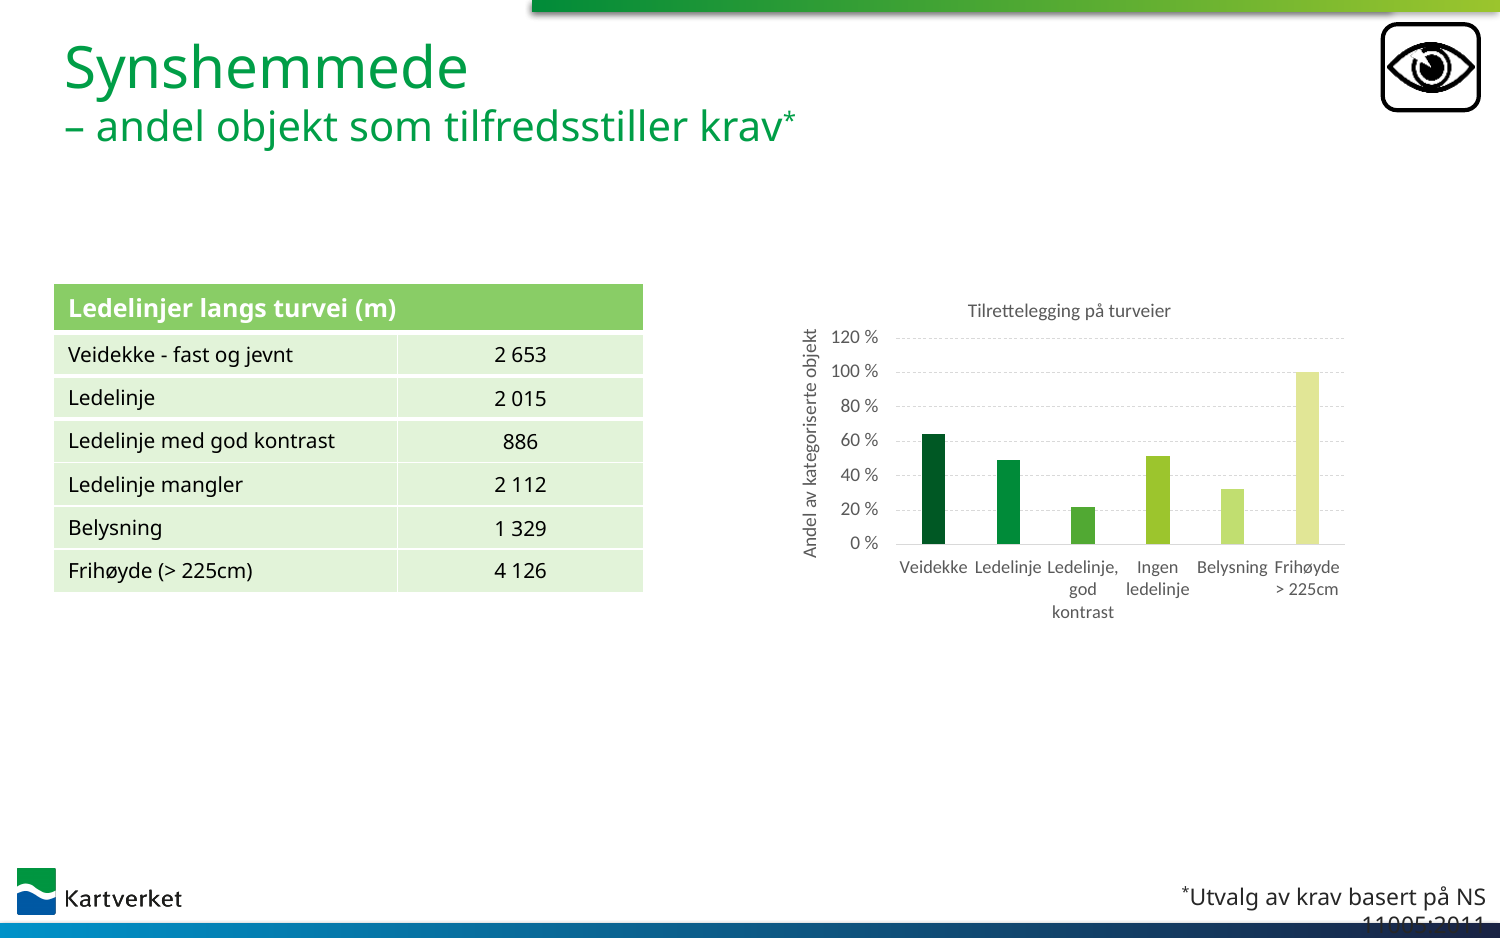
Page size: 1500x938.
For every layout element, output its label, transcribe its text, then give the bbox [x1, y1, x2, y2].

table_cell Ledelinje med god kontrast [54, 421, 397, 462]
picture [791, 291, 1348, 630]
table_header Ledelinjer langs turvei (m) [54, 284, 643, 330]
table_cell Ledelinje [54, 378, 397, 417]
table_cell 886 [398, 421, 643, 462]
table_cell Frihøyde (> 225cm) [54, 550, 397, 592]
table_cell 2 015 [398, 378, 643, 417]
table_cell 4 126 [398, 550, 643, 592]
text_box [1382, 24, 1480, 111]
table_cell 1 329 [398, 507, 643, 548]
text_box Synshemmede – andel objekt som tilfredsstiller krav* [49, 24, 1431, 158]
table_cell 2 653 [398, 335, 643, 374]
table_cell Ledelinje mangler [54, 463, 397, 505]
table_cell 2 112 [398, 463, 643, 505]
table_cell Belysning [54, 507, 397, 548]
table_cell Veidekke - fast og jevnt [54, 335, 397, 374]
text_box *Utvalg av krav basert på NS 11005:2011 [1068, 873, 1500, 938]
